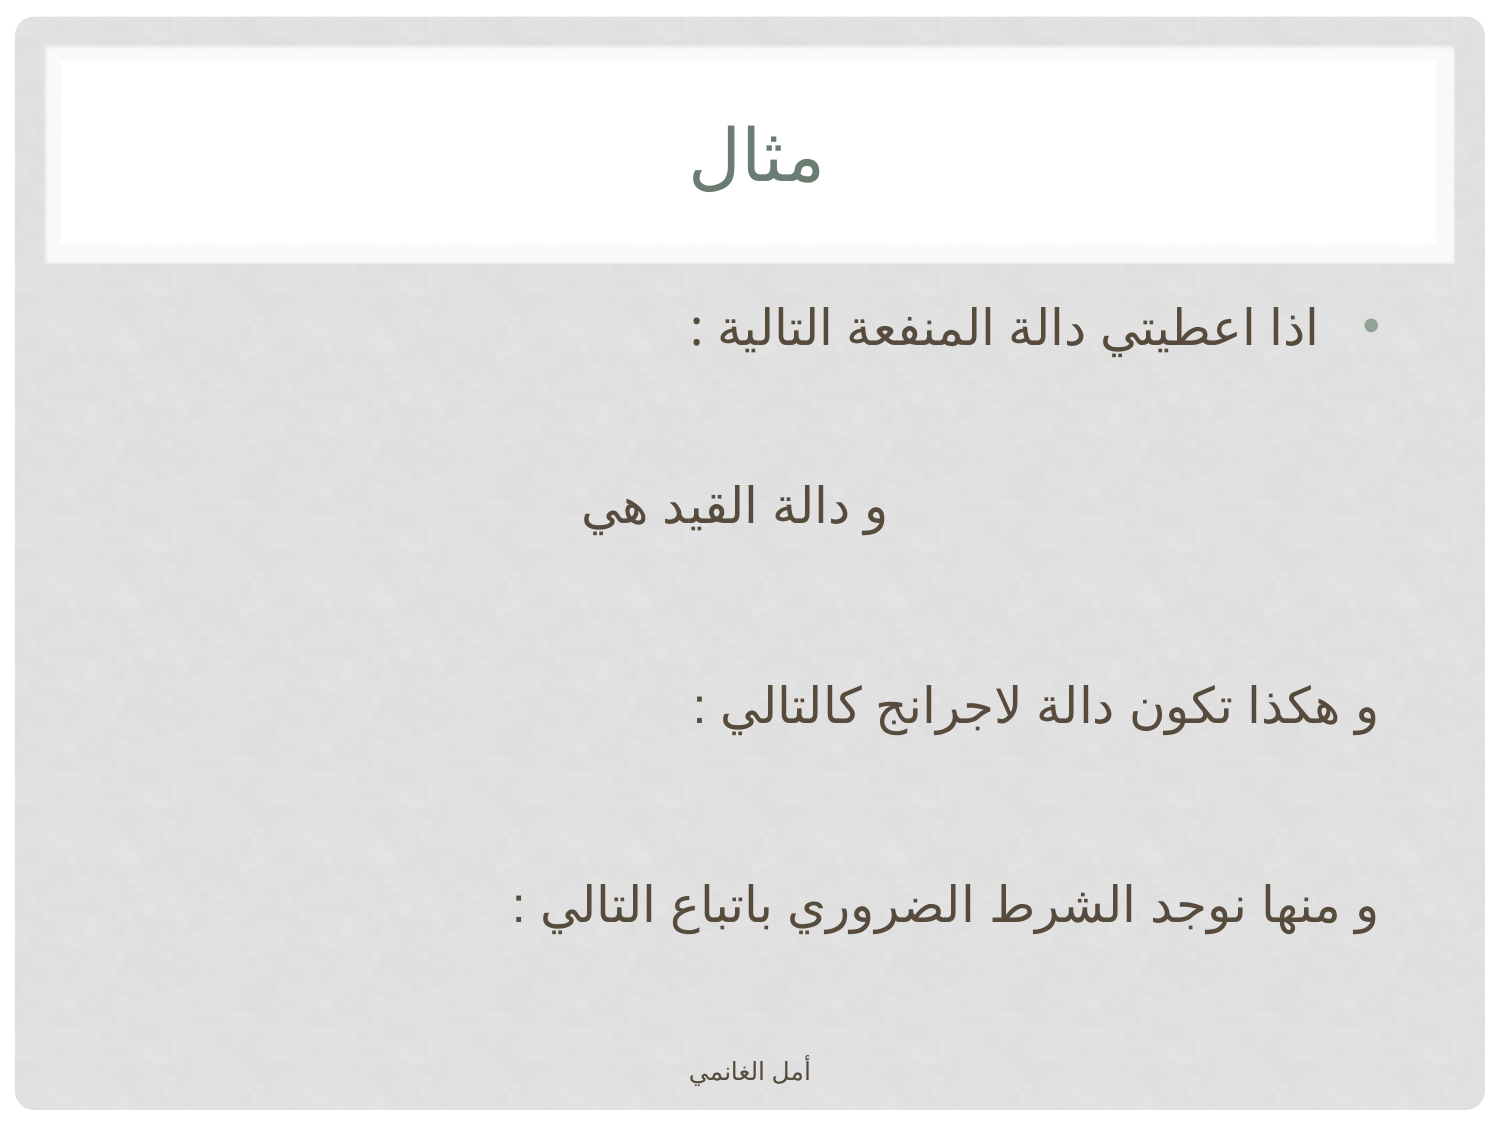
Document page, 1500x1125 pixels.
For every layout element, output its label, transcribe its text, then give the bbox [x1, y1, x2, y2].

title مثال [69, 66, 1425, 238]
footer أمل الغانمي [512, 1042, 988, 1103]
